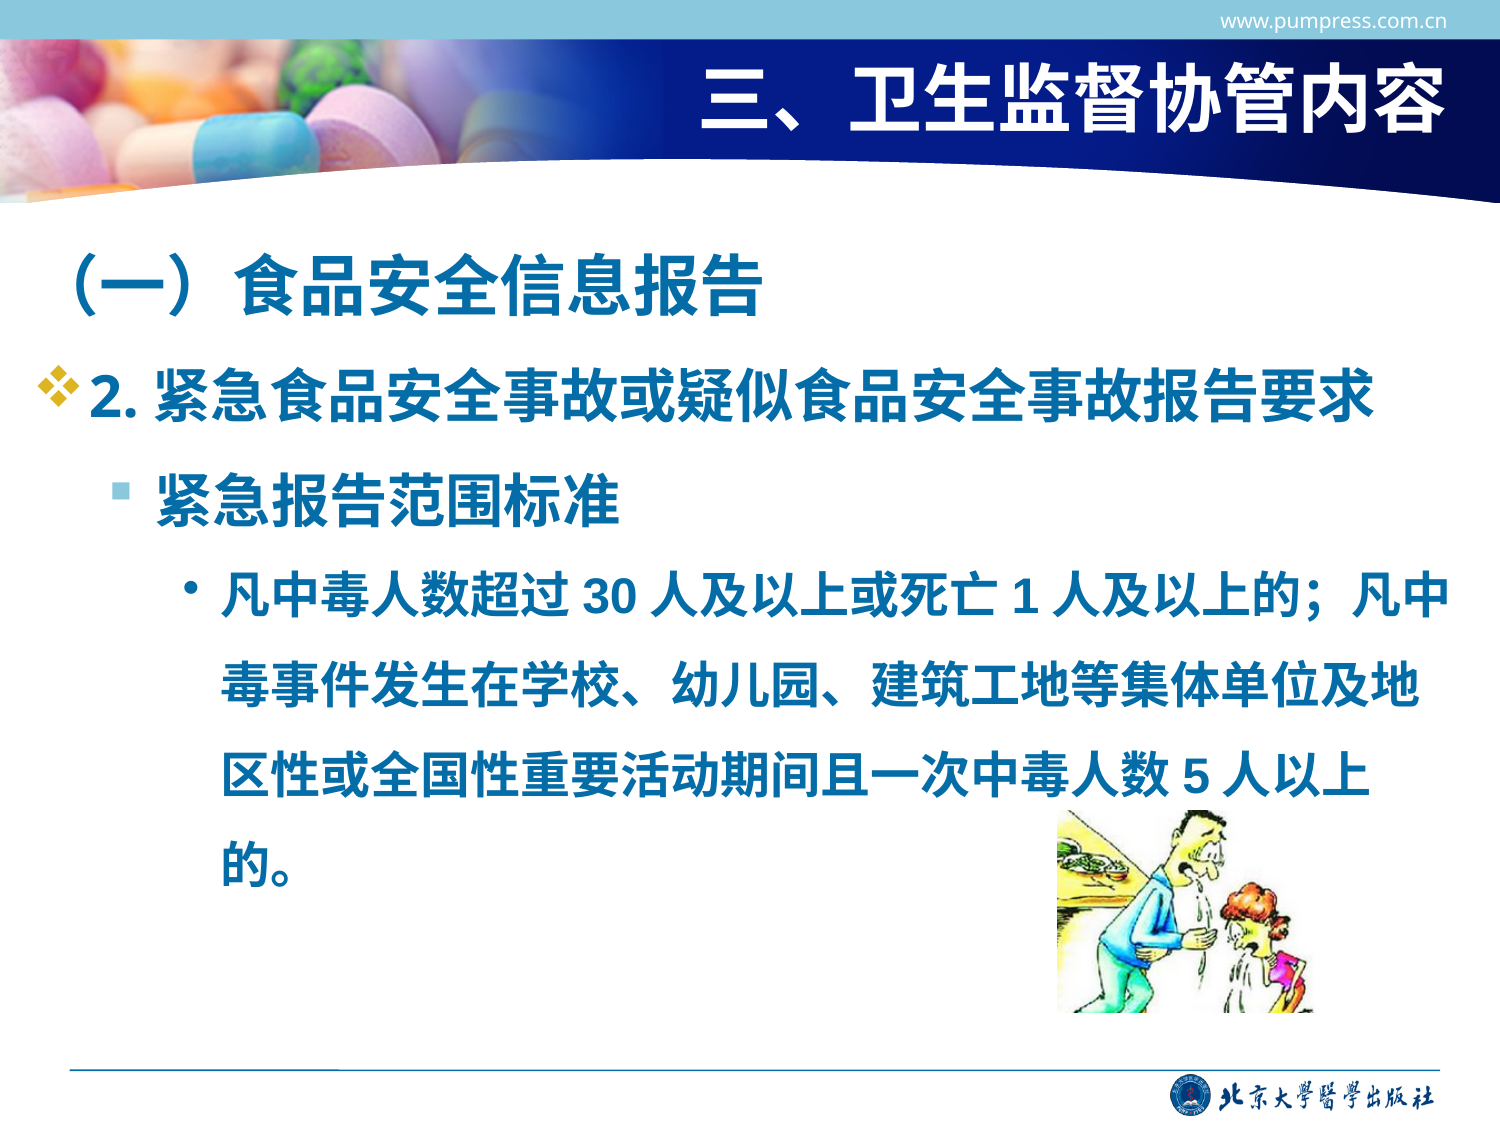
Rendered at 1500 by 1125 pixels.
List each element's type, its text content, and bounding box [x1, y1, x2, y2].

list （一）食品安全信息报告 2.紧急食品安全事故或疑似食品安全事故报告要求 紧急报告范围标准 凡中毒人数超过30人及以上或死亡1人及以上的；凡中毒事件发生在学校、幼儿园、建筑工地等集体单位及地区性或全国性重要活动期间且一次中毒人数5人以上的。 [17, 196, 1471, 1026]
slide_number www.pumpress.com.cn [1024, 0, 1463, 38]
title 三、卫生监督协管内容 [137, 49, 1463, 143]
picture [0, 40, 1500, 203]
picture [1056, 810, 1316, 1014]
picture [1170, 1074, 1436, 1118]
